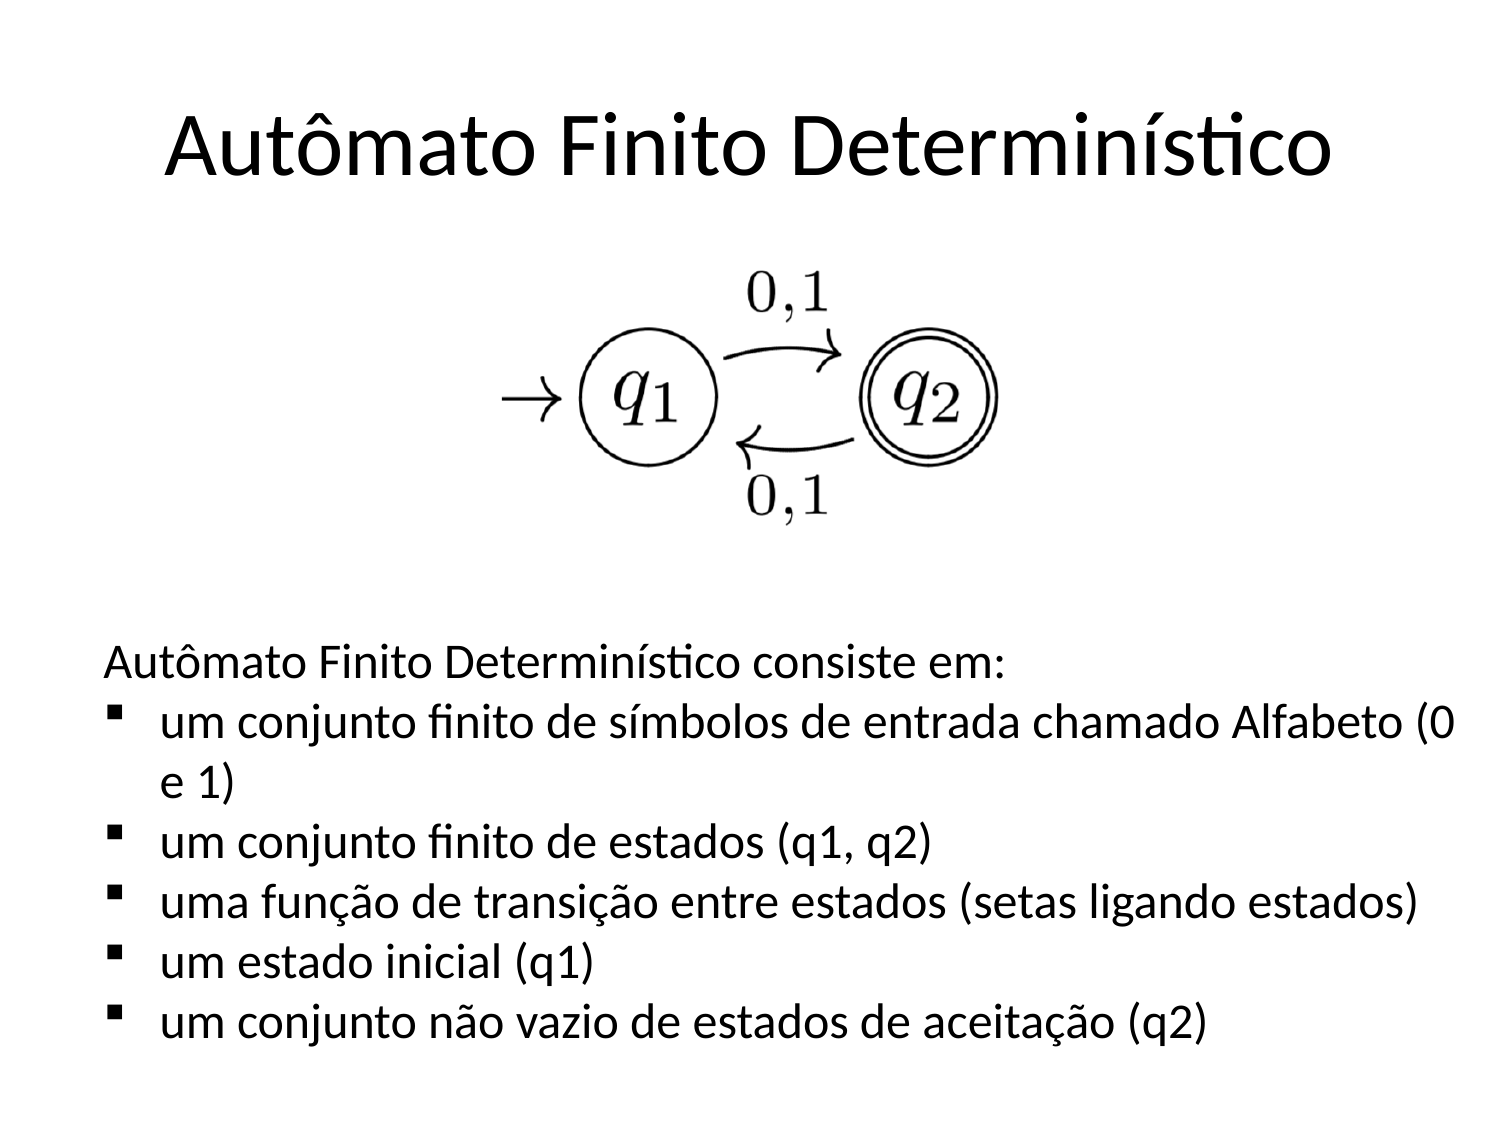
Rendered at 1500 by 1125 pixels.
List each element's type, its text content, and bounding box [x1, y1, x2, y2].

text_box Autômato Finito Determinístico consiste em: um conjunto finito de símbolos de entrada chamado Alfabeto (0 e 1) um conjunto finito de estados (q1, q2) uma função de transição entre estados (setas ligando estados) um estado inicial (q1) um conjunto não vazio de estados de aceitação (q2) [88, 621, 1471, 1057]
title Autômato Finito Determinístico [75, 45, 1425, 233]
picture [501, 257, 1020, 556]
